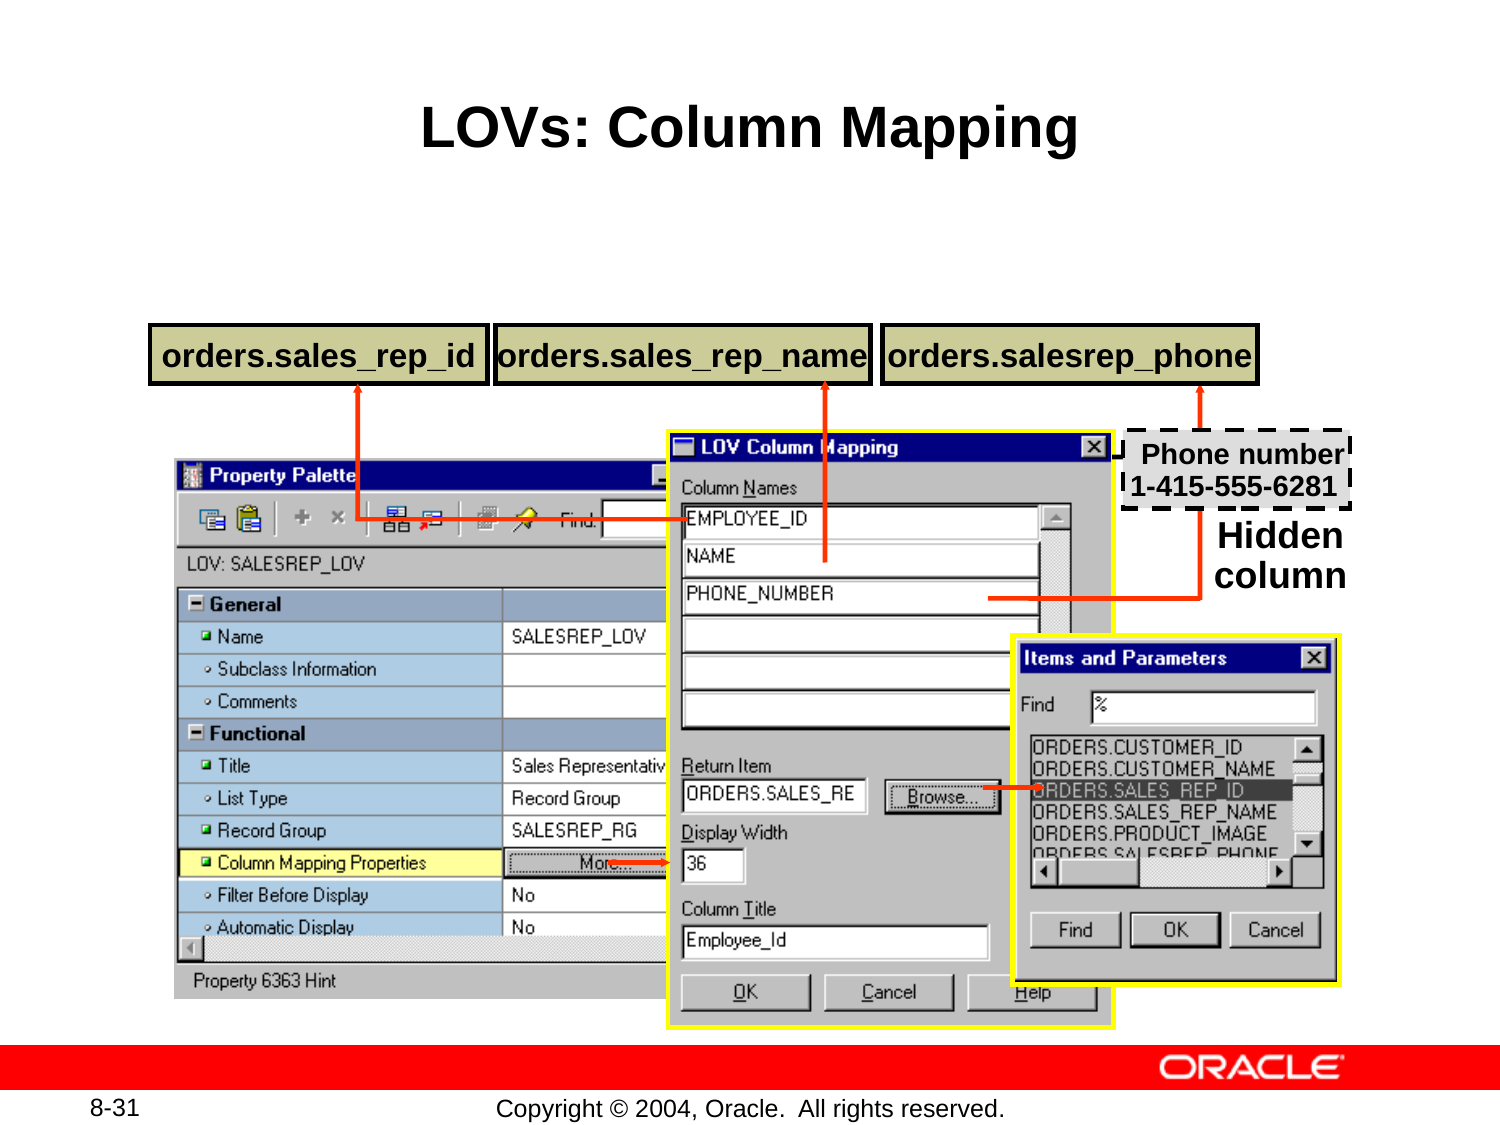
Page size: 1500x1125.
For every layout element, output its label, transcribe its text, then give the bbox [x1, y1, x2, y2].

title LOVs: Column Mapping [149, 87, 1351, 232]
text_box orders.salesrep_phone [882, 324, 1258, 384]
text_box orders.sales_rep_name [495, 324, 871, 384]
text_box orders.sales_rep_id [150, 324, 488, 384]
text_box Hidden column [1198, 508, 1363, 605]
text_box [353, 383, 362, 456]
text_box [820, 380, 830, 431]
text_box [1195, 384, 1205, 427]
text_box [1111, 429, 1351, 509]
text_box Phone number [1126, 427, 1361, 478]
picture [174, 433, 1338, 1026]
